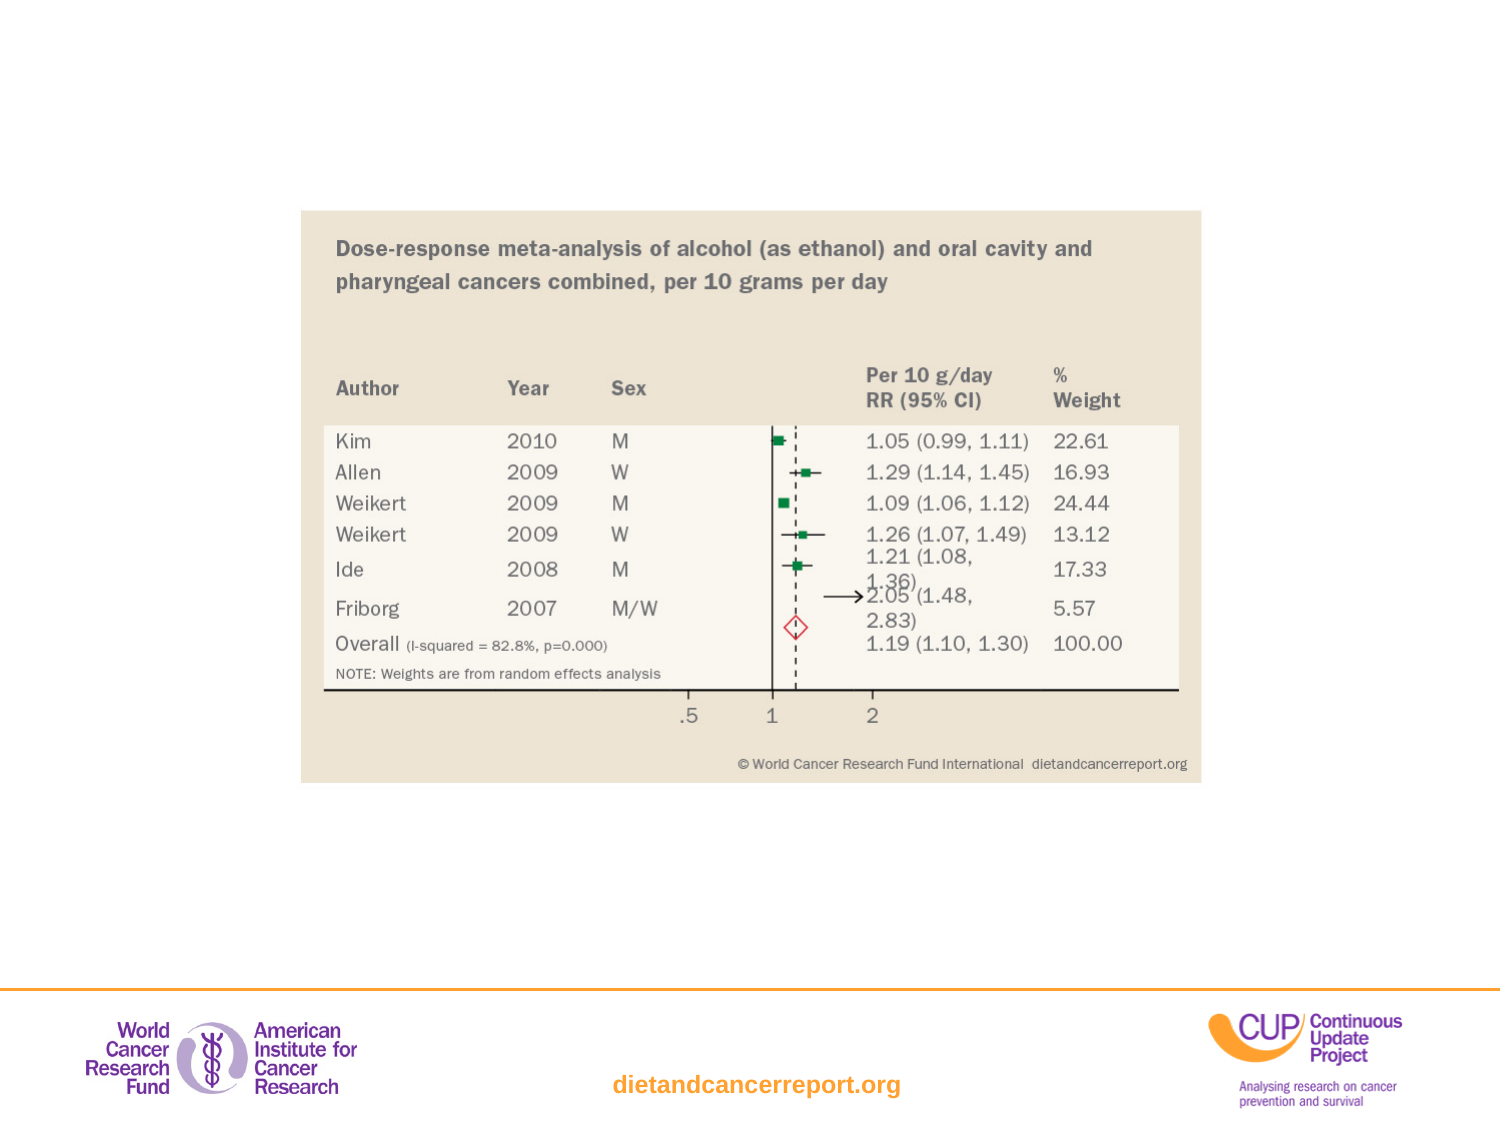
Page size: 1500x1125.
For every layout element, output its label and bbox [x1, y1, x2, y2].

picture [86, 1022, 357, 1094]
picture [1207, 1013, 1403, 1109]
picture [271, 181, 1229, 816]
